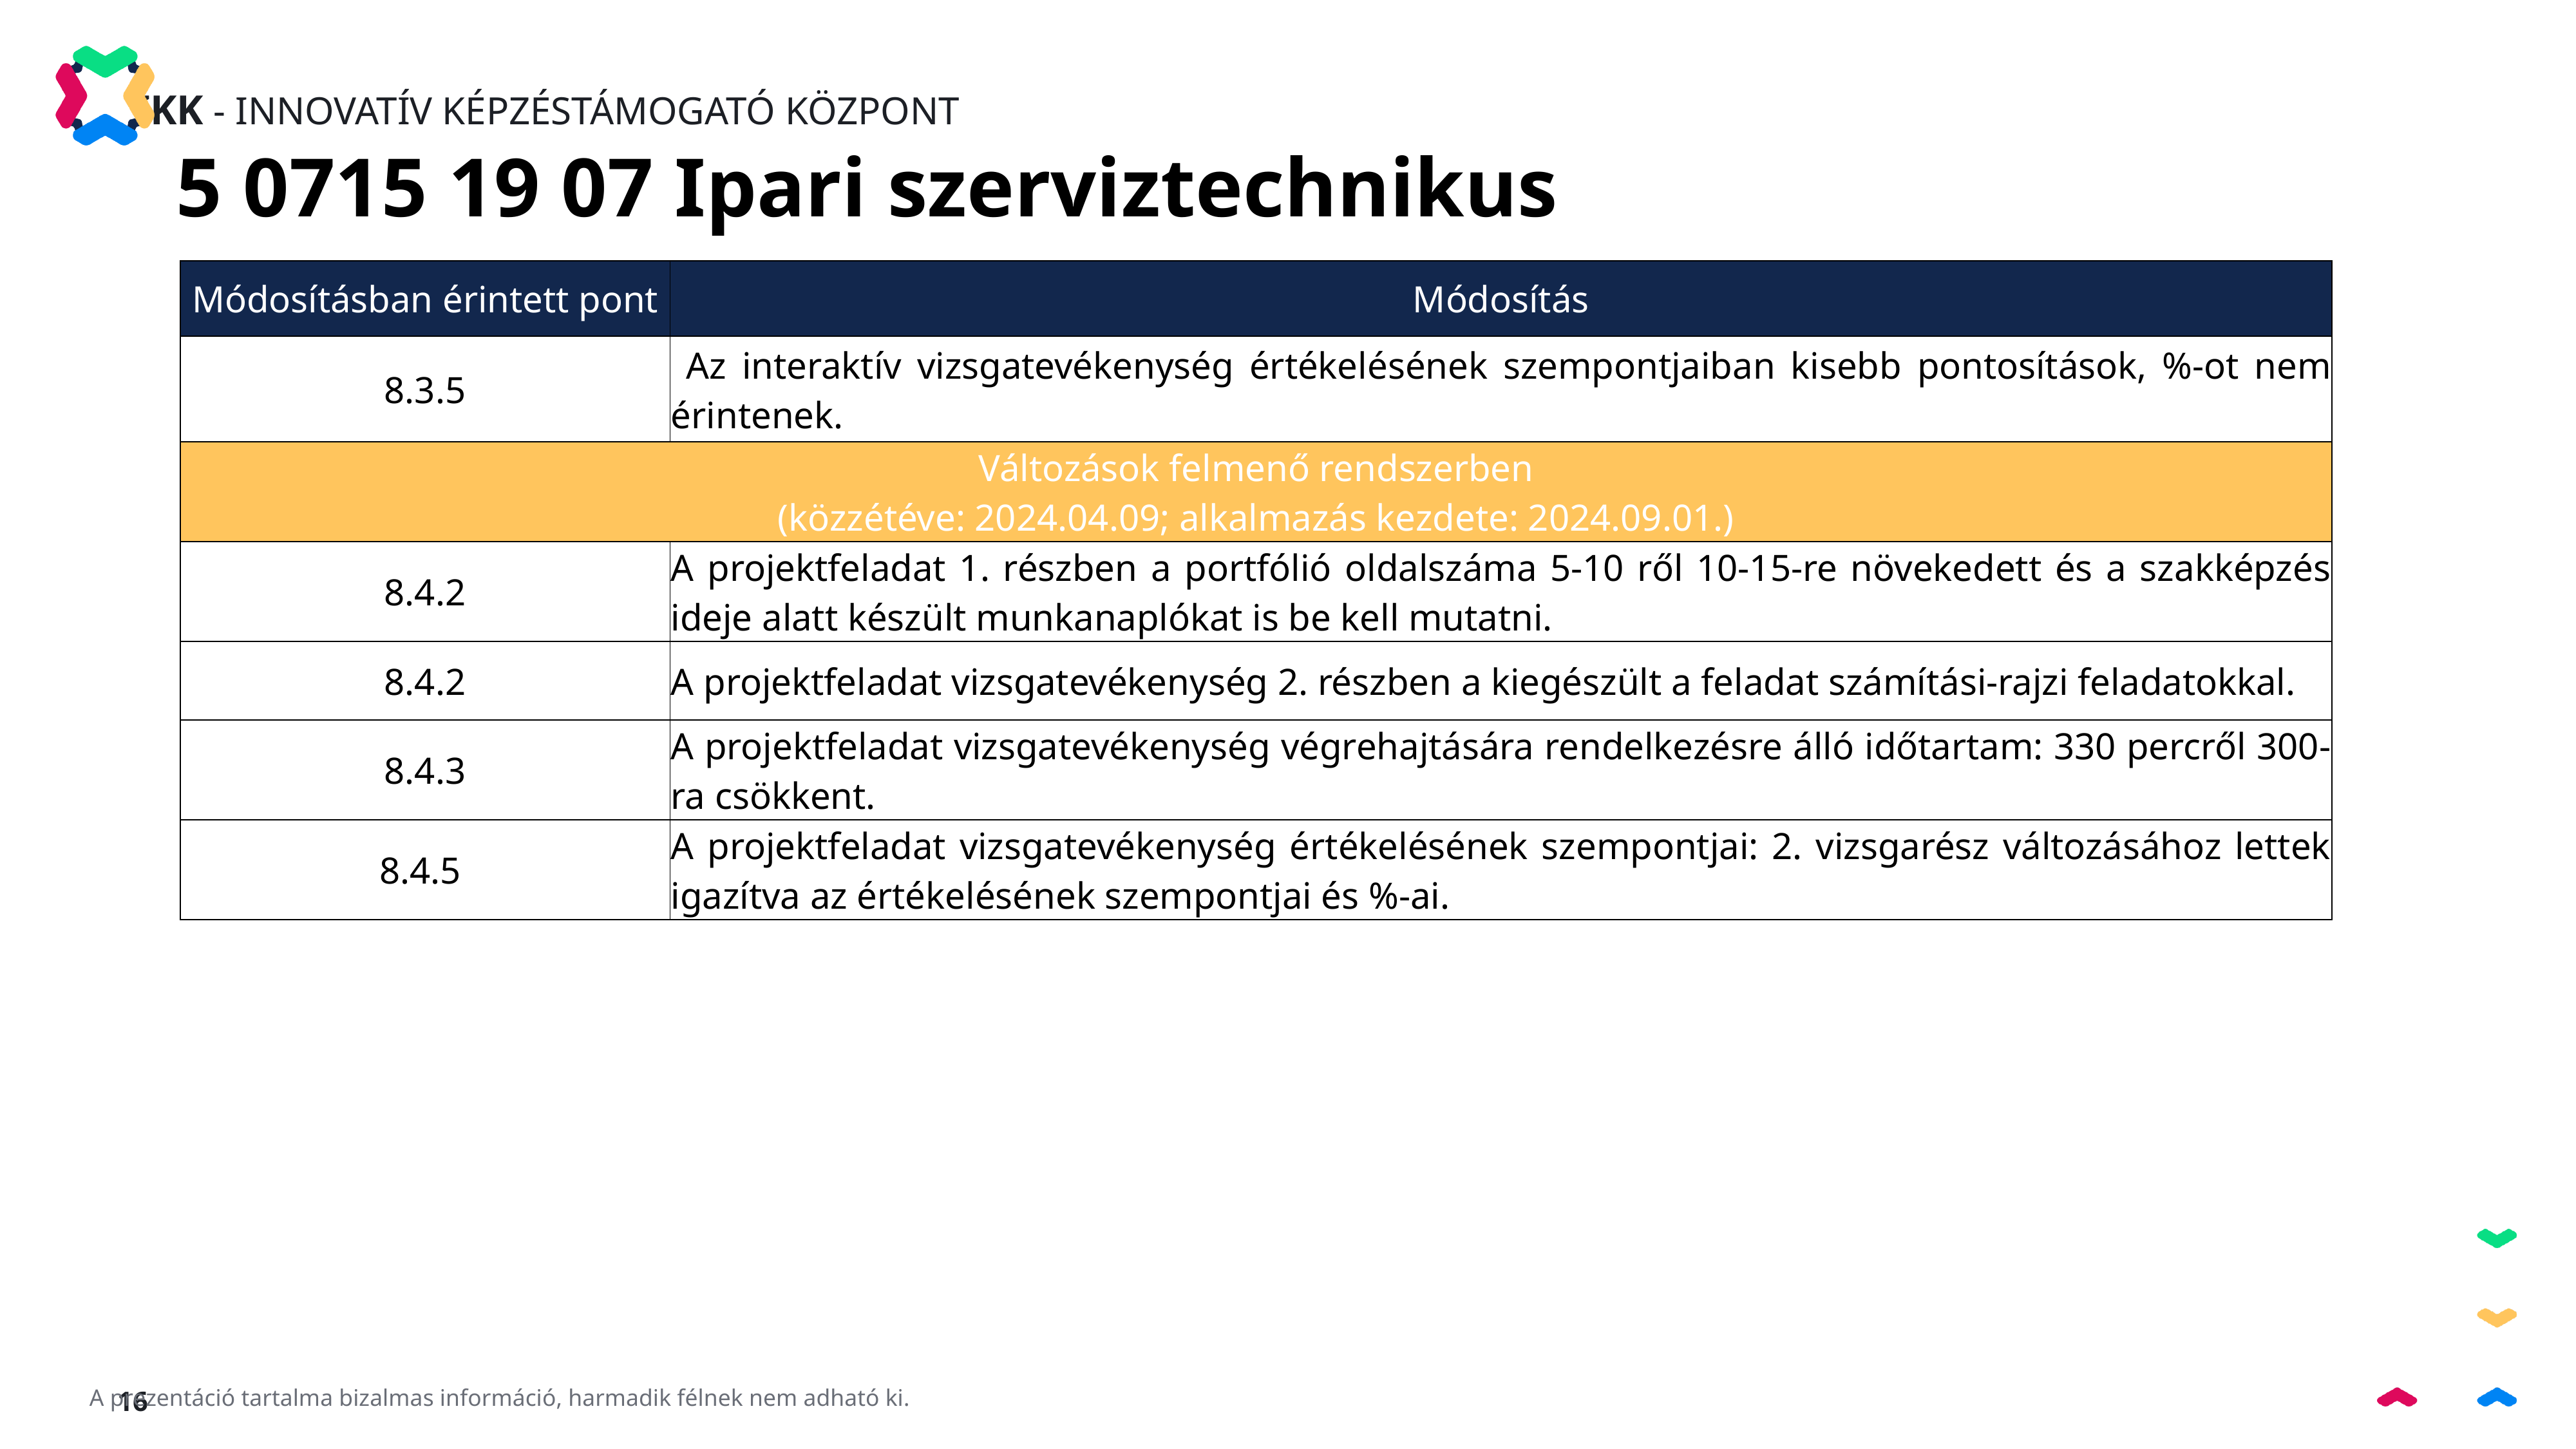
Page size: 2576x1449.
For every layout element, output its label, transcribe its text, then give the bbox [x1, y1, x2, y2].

table_cell A projektfeladat vizsgatevékenység végrehajtására rendelkezésre álló időtartam: 330 percről 300-ra csökkent. [670, 721, 2331, 819]
picture [55, 46, 155, 146]
table_cell 8.4.5 [181, 820, 670, 919]
table_cell Változások felmenő rendszerben (közzétéve: 2024.04.09; alkalmazás kezdete: 2024.09.01.) [181, 442, 2331, 541]
picture [2377, 1229, 2517, 1406]
table_cell 8.4.2 [181, 642, 670, 719]
list 5 0715 19 07 Ipari szerviztechnikus [176, 136, 2336, 207]
table_header Módosításban érintett pont [181, 261, 670, 336]
table_cell 8.4.3 [181, 721, 670, 819]
table_cell A projektfeladat vizsgatevékenység értékelésének szempontjai: 2. vizsgarész változásához lettek igazítva az értékelésének szempontjai és %-ai. [670, 820, 2331, 919]
table_cell Az interaktív vizsgatevékenység értékelésének szempontjaiban kisebb pontosítások, %-ot nem érintenek. [670, 337, 2331, 441]
table_cell 8.4.2 [181, 542, 670, 641]
table_header Módosítás [670, 261, 2331, 336]
table_cell 8.3.5 [181, 337, 670, 441]
table_cell A projektfeladat 1. részben a portfólió oldalszáma 5-10 ről 10-15-re növekedett és a szakképzés ideje alatt készült munkanaplókat is be kell mutatni. [670, 542, 2331, 641]
table_cell A projektfeladat vizsgatevékenység 2. részben a kiegészült a feladat számítási-rajzi feladatokkal. [670, 642, 2331, 719]
